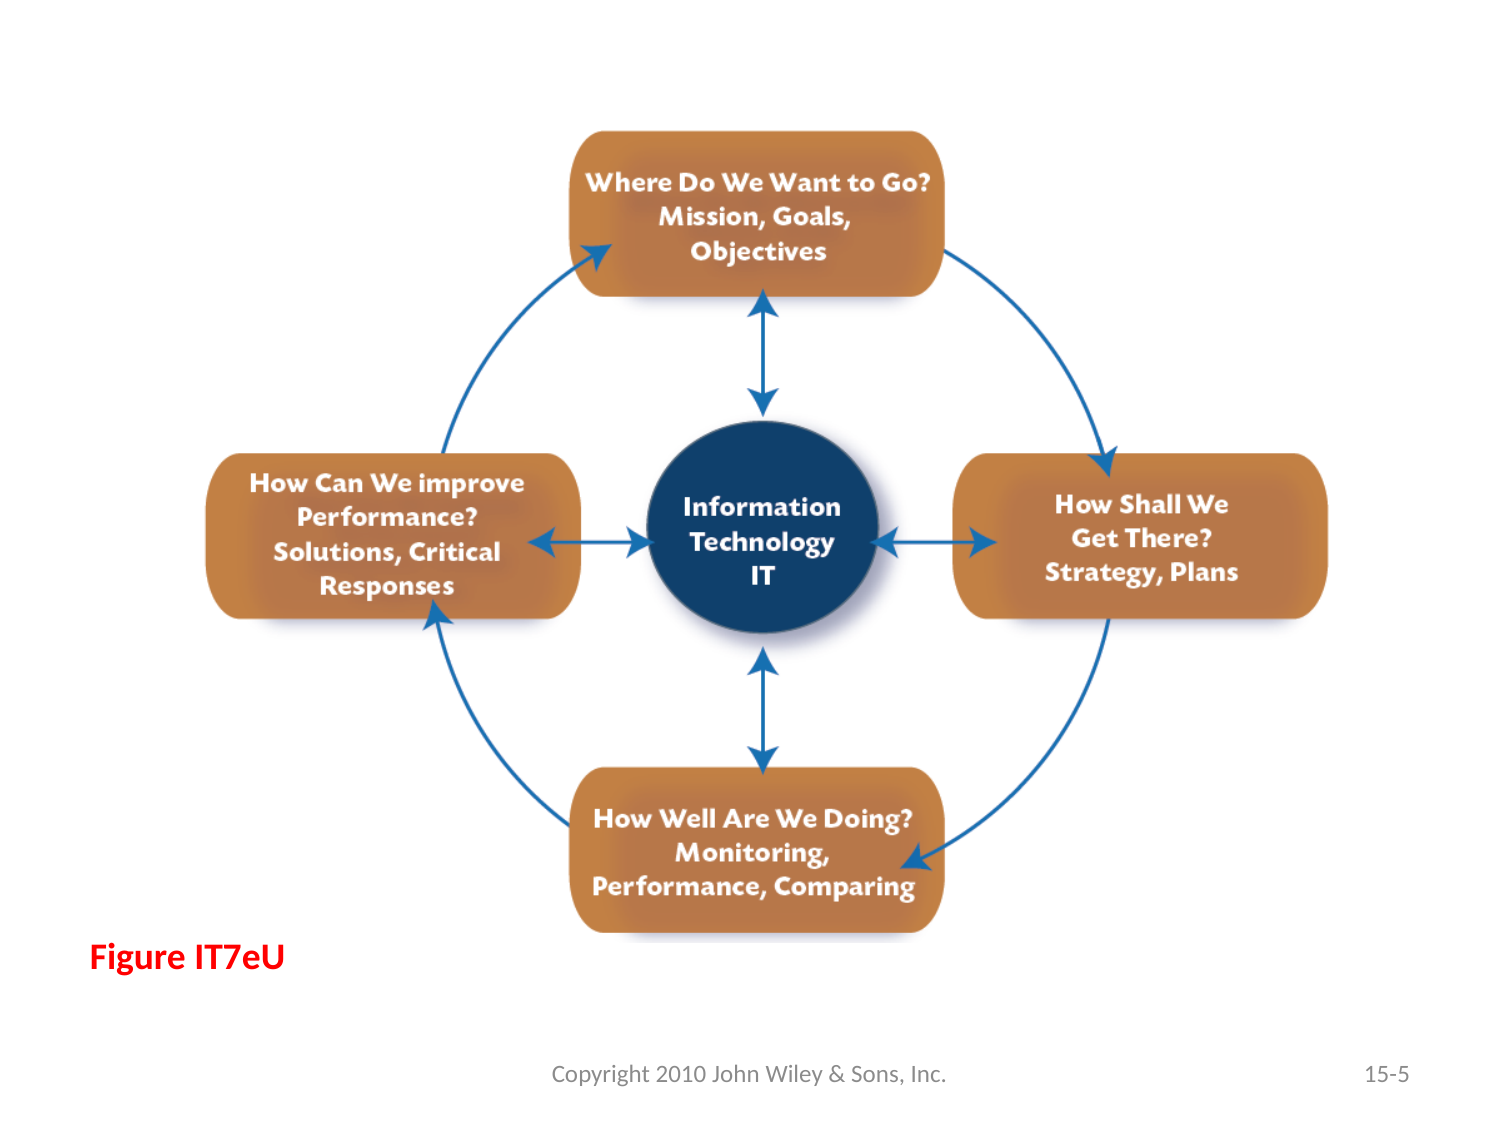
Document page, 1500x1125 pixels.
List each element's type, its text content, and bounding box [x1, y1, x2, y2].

picture [165, 99, 1334, 943]
text_box Figure IT7eU [74, 924, 450, 1030]
slide_number 15-5 [1074, 1042, 1425, 1103]
footer Copyright 2010 John Wiley & Sons, Inc. [512, 1042, 988, 1103]
